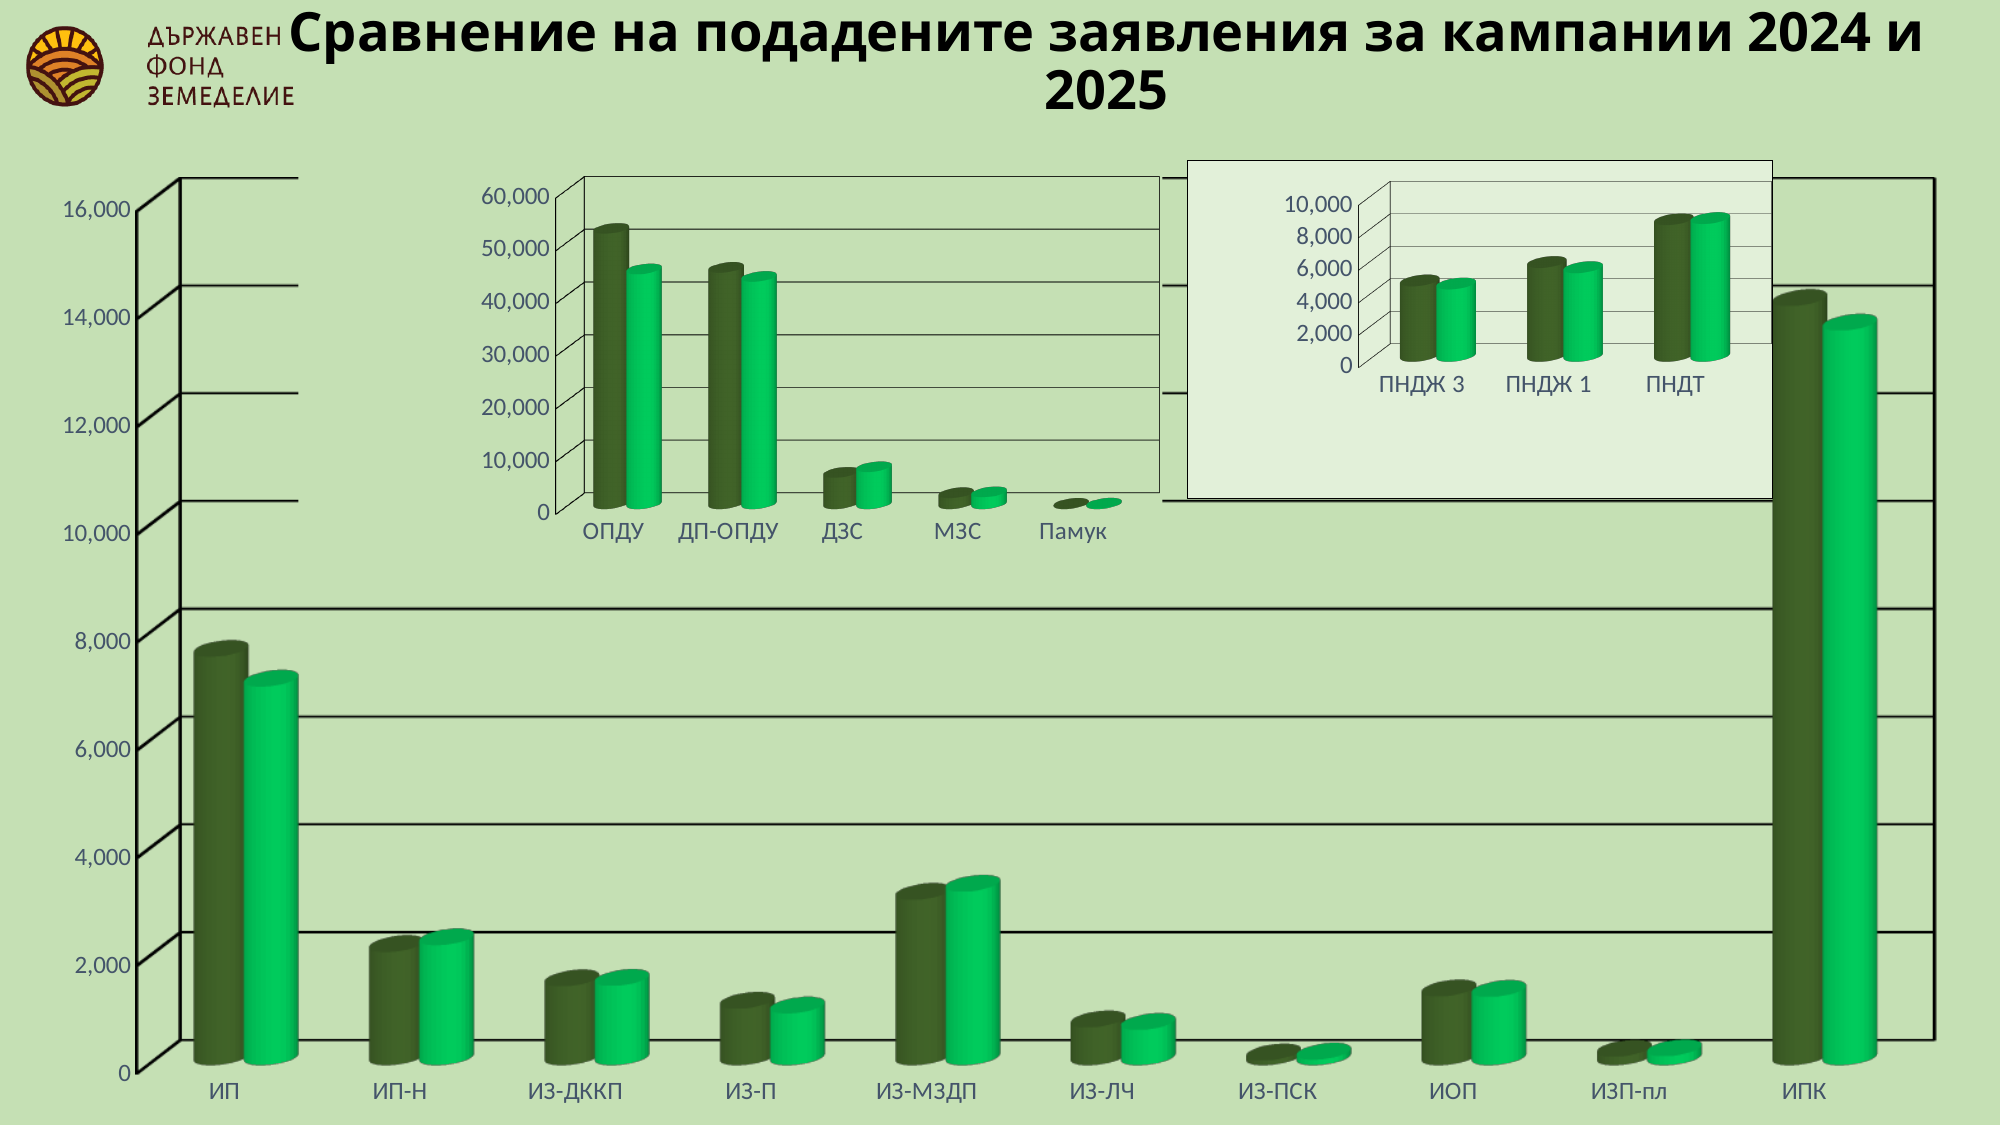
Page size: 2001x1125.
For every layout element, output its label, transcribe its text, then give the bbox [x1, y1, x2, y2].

title Сравнение на подадените заявления за кампании 2024 и 2025 [319, 0, 1973, 130]
picture [0, 0, 319, 133]
chart [0, 157, 2000, 1125]
